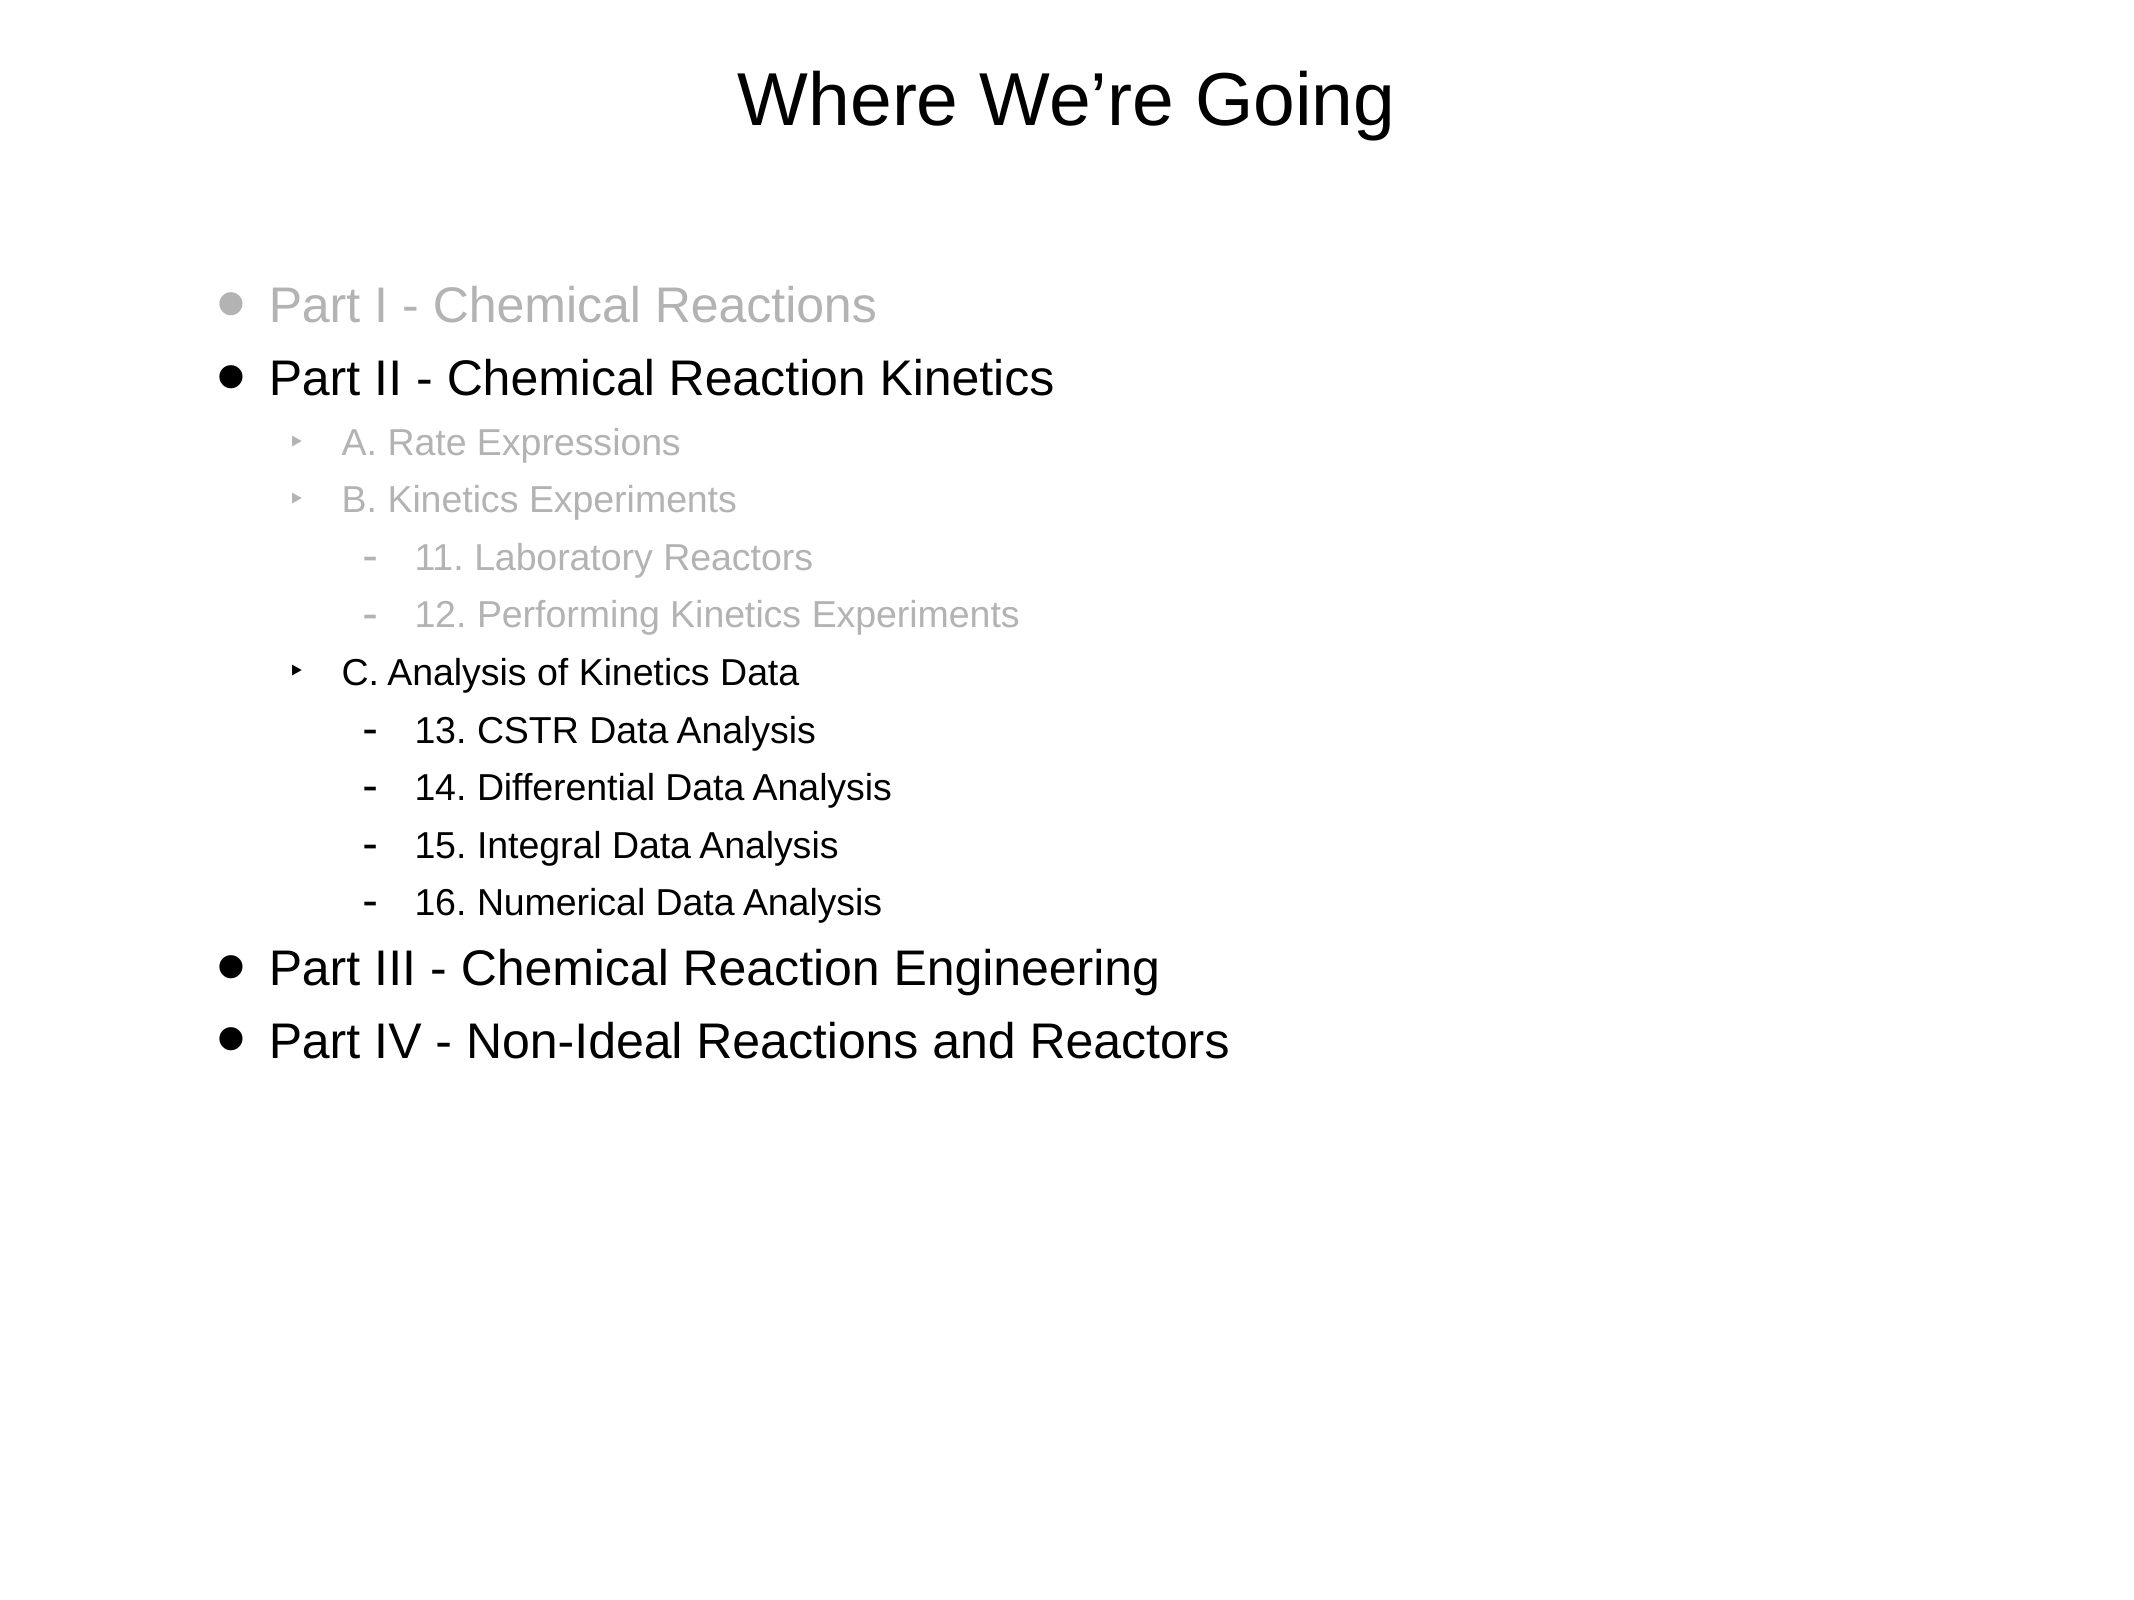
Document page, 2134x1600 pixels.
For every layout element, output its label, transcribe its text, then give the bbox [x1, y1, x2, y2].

title Where We’re Going [208, 41, 1925, 250]
list Part I - Chemical Reactions Part II - Chemical Reaction Kinetics A. Rate Expressions B. Kinetics Experiments 11. Laboratory Reactors 12. Performing Kinetics Experiments C. Analysis of Kinetics Data 13. CSTR Data Analysis 14. Differential Data Analysis 15. Integral Data Analysis 16. Numerical Data Analysis Part III - Chemical Reaction Engineering Part IV - Non-Ideal Reactions and Reactors [208, 264, 1925, 1463]
